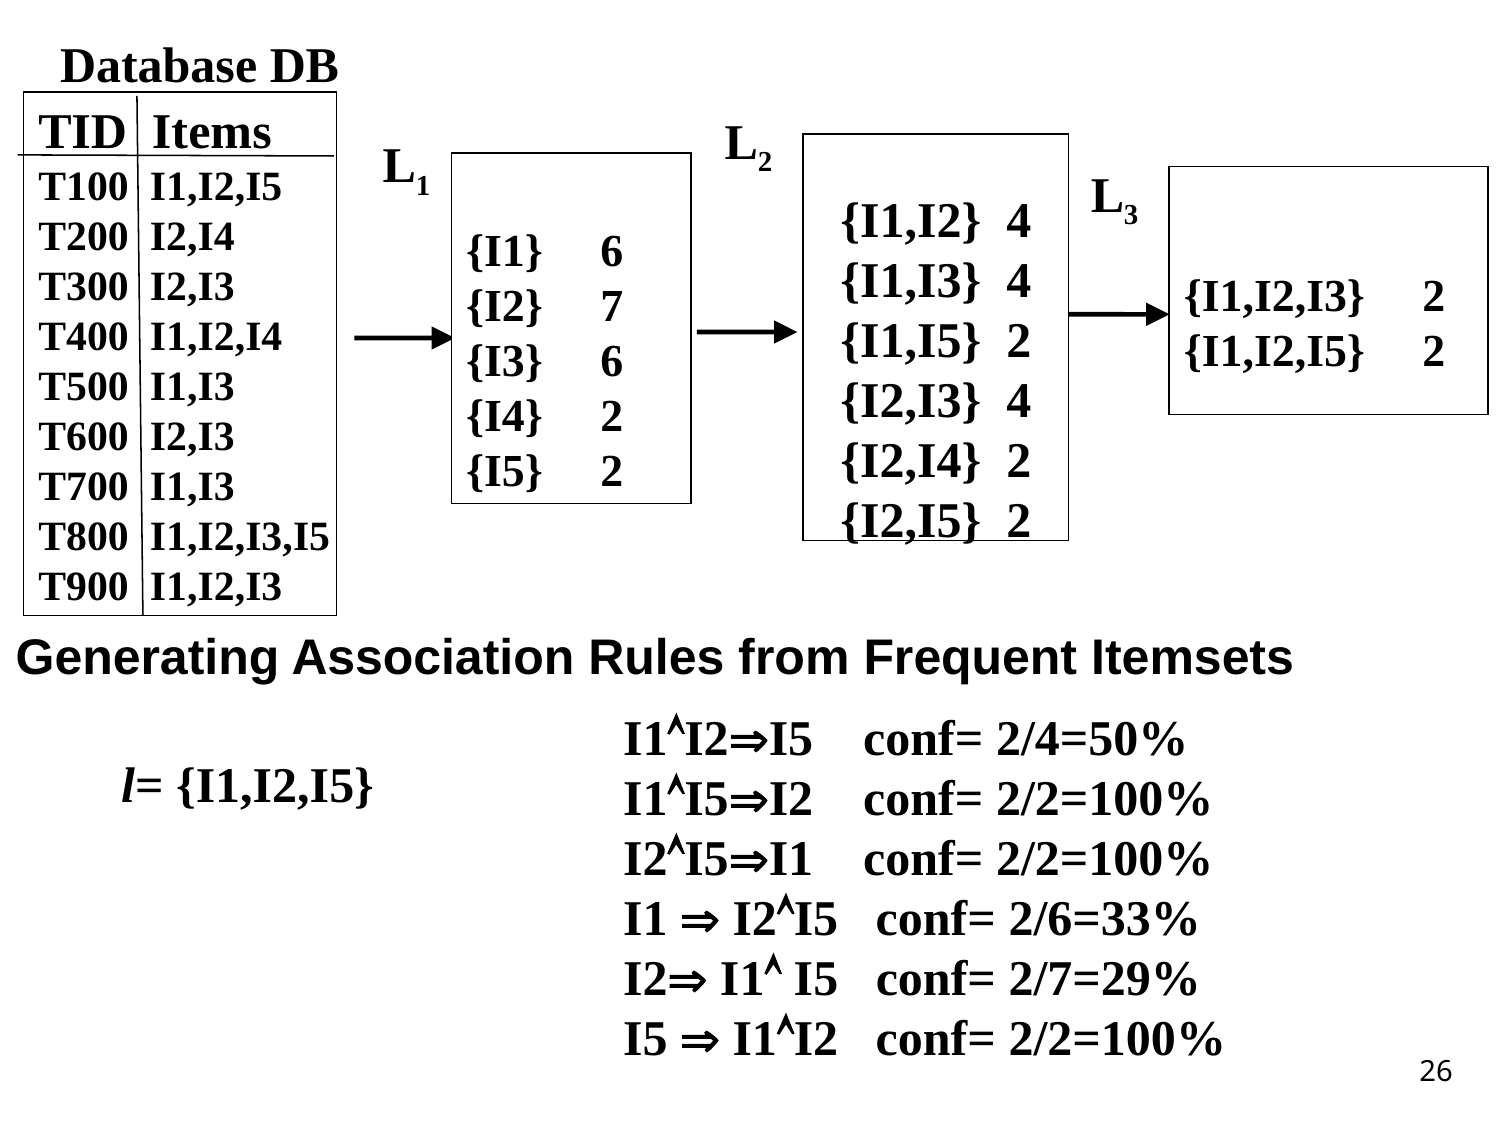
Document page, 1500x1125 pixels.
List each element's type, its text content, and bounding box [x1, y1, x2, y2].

slide_number 26 [1154, 1023, 1468, 1100]
text_box Generating Association Rules from Frequent Itemsets [0, 617, 1310, 693]
text_box I1I2I5 conf= 2/4=50% I1I5I2 conf= 2/2=100% I2I5I1 conf= 2/2=100% I1  I2I5 conf= 2/6=33% I2 I1 I5 conf= 2/7=29% I5  I1I2 conf= 2/2=100% [608, 698, 1424, 1074]
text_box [708, 101, 1069, 541]
text_box [0, 0, 1500, 703]
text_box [1074, 154, 1489, 415]
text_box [17, 24, 379, 616]
text_box l= {I1,I2,I5} [106, 745, 514, 821]
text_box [366, 125, 692, 504]
